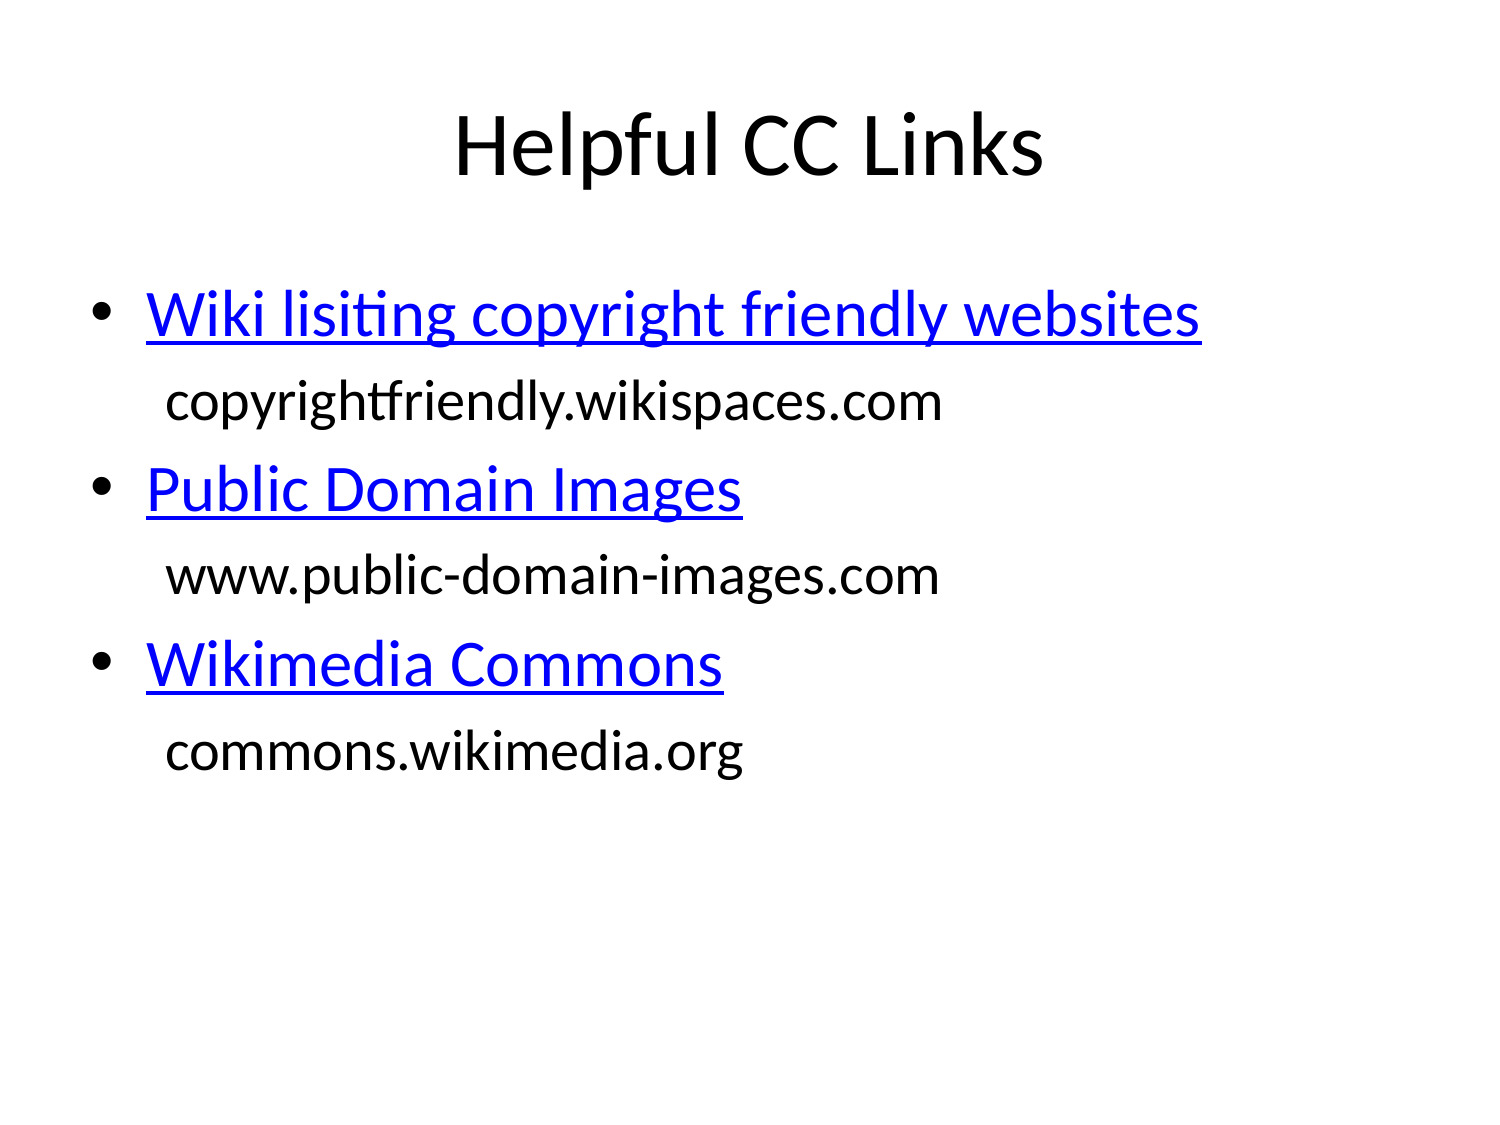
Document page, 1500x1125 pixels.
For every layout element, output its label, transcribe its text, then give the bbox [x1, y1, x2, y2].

title Helpful CC Links [75, 45, 1425, 233]
list Wiki lisiting copyright friendly websites copyrightfriendly.wikispaces.com Public Domain Images www.public-domain-images.com Wikimedia Commons commons.wikimedia.org [75, 262, 1425, 1005]
